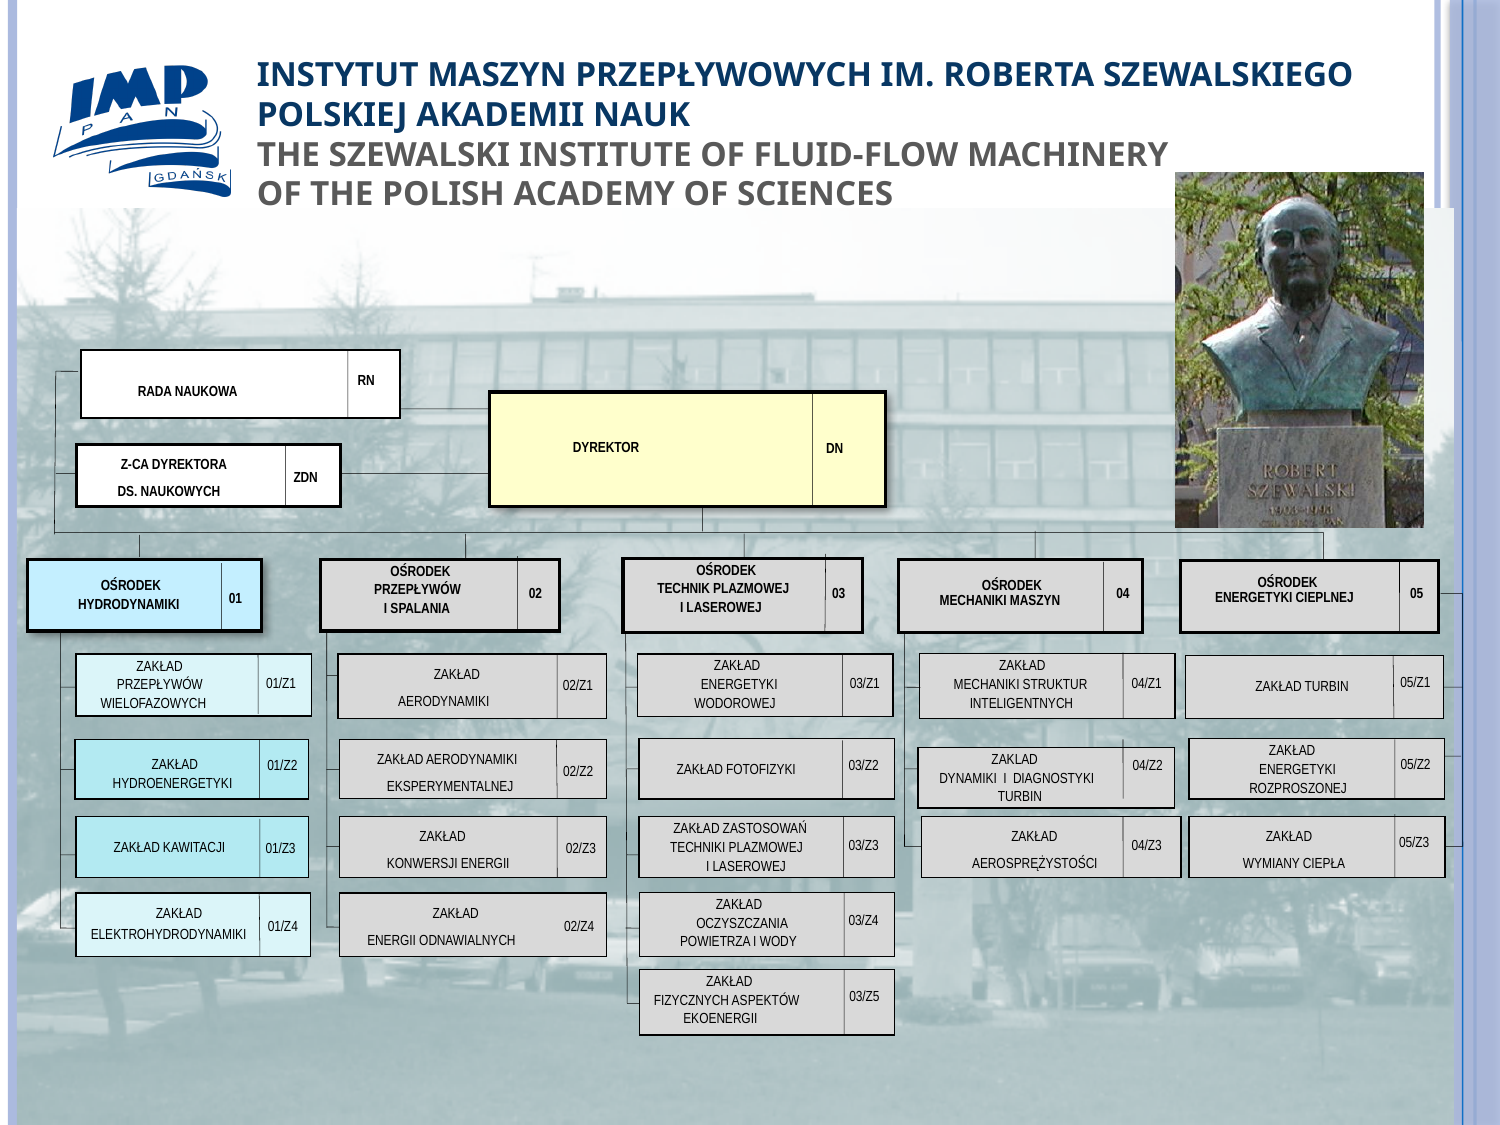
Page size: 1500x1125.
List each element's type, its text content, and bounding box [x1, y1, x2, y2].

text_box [27, 349, 1463, 1036]
picture [16, 42, 1455, 1125]
title Instytut Maszyn Przepływowych im. Roberta Szewalskiego Polskiej Akademii Nauk The Szewalski Institute of Fluid-Flow Machinery of the Polish Academy of Sciences [242, 42, 1412, 206]
